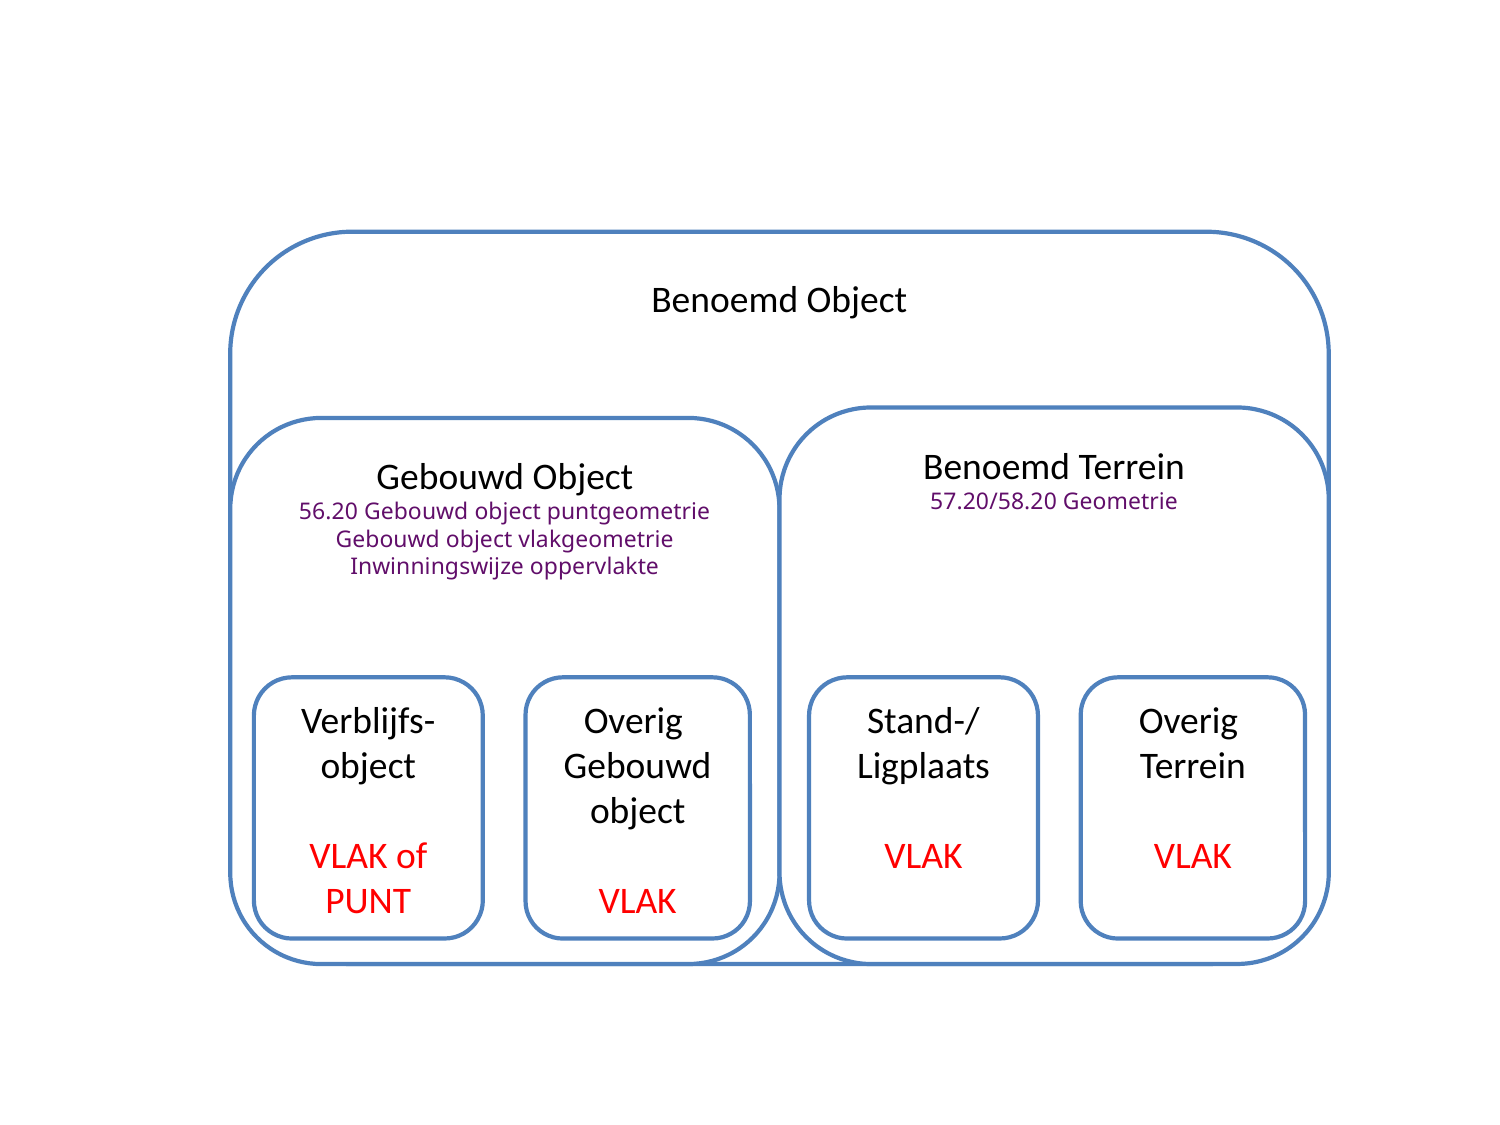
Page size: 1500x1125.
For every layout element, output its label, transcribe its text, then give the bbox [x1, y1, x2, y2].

text_box Gebouwd Object 56.20 Gebouwd object puntgeometrie Gebouwd object vlakgeometrie Inwinningswijze oppervlakte [228, 415, 779, 967]
text_box Benoemd Object [693, 895, 866, 967]
text_box Benoemd Terrein 57.20/58.20 Geometrie [777, 405, 1331, 967]
text_box Overig Gebouwd object VLAK [523, 675, 753, 941]
text_box Benoemd Object [228, 229, 1331, 496]
text_box Overig Terrein VLAK [1078, 675, 1308, 941]
text_box Stand-/Ligplaats VLAK [806, 675, 1041, 941]
text_box Verblijfs-object VLAK of PUNT [251, 675, 485, 941]
